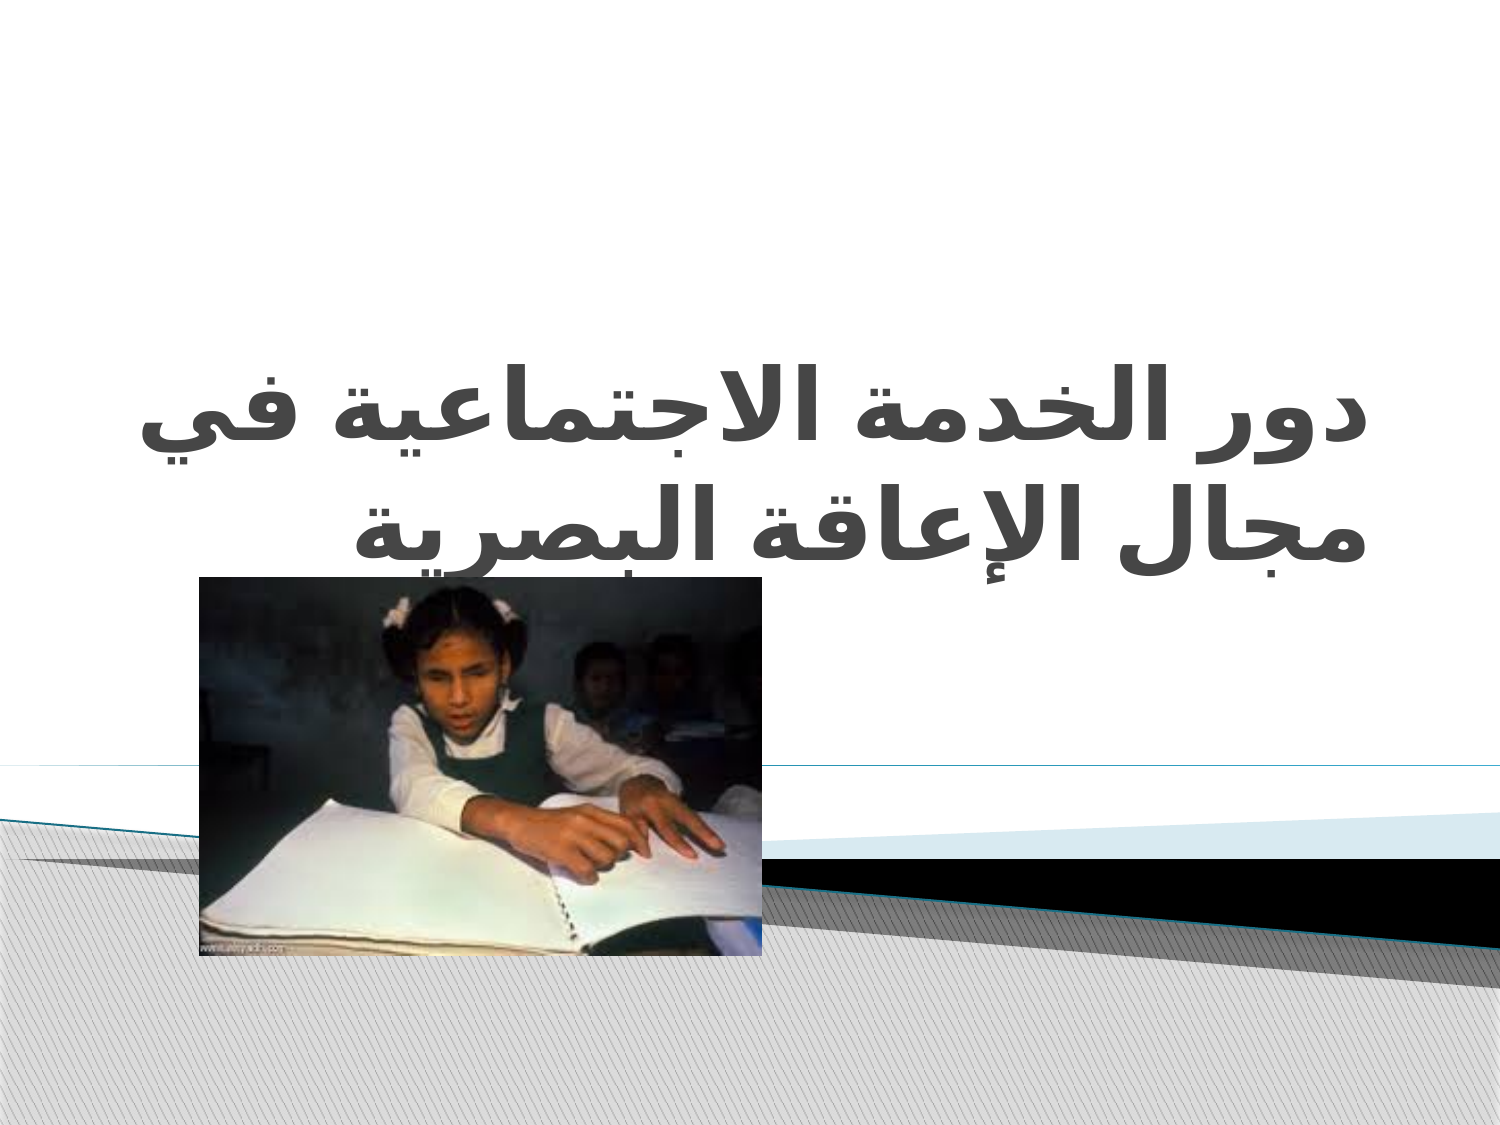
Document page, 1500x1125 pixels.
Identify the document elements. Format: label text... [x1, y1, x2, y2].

picture [0, 577, 1500, 989]
title دور الخدمة الاجتماعية في مجال الإعاقة البصرية [112, 287, 1388, 588]
